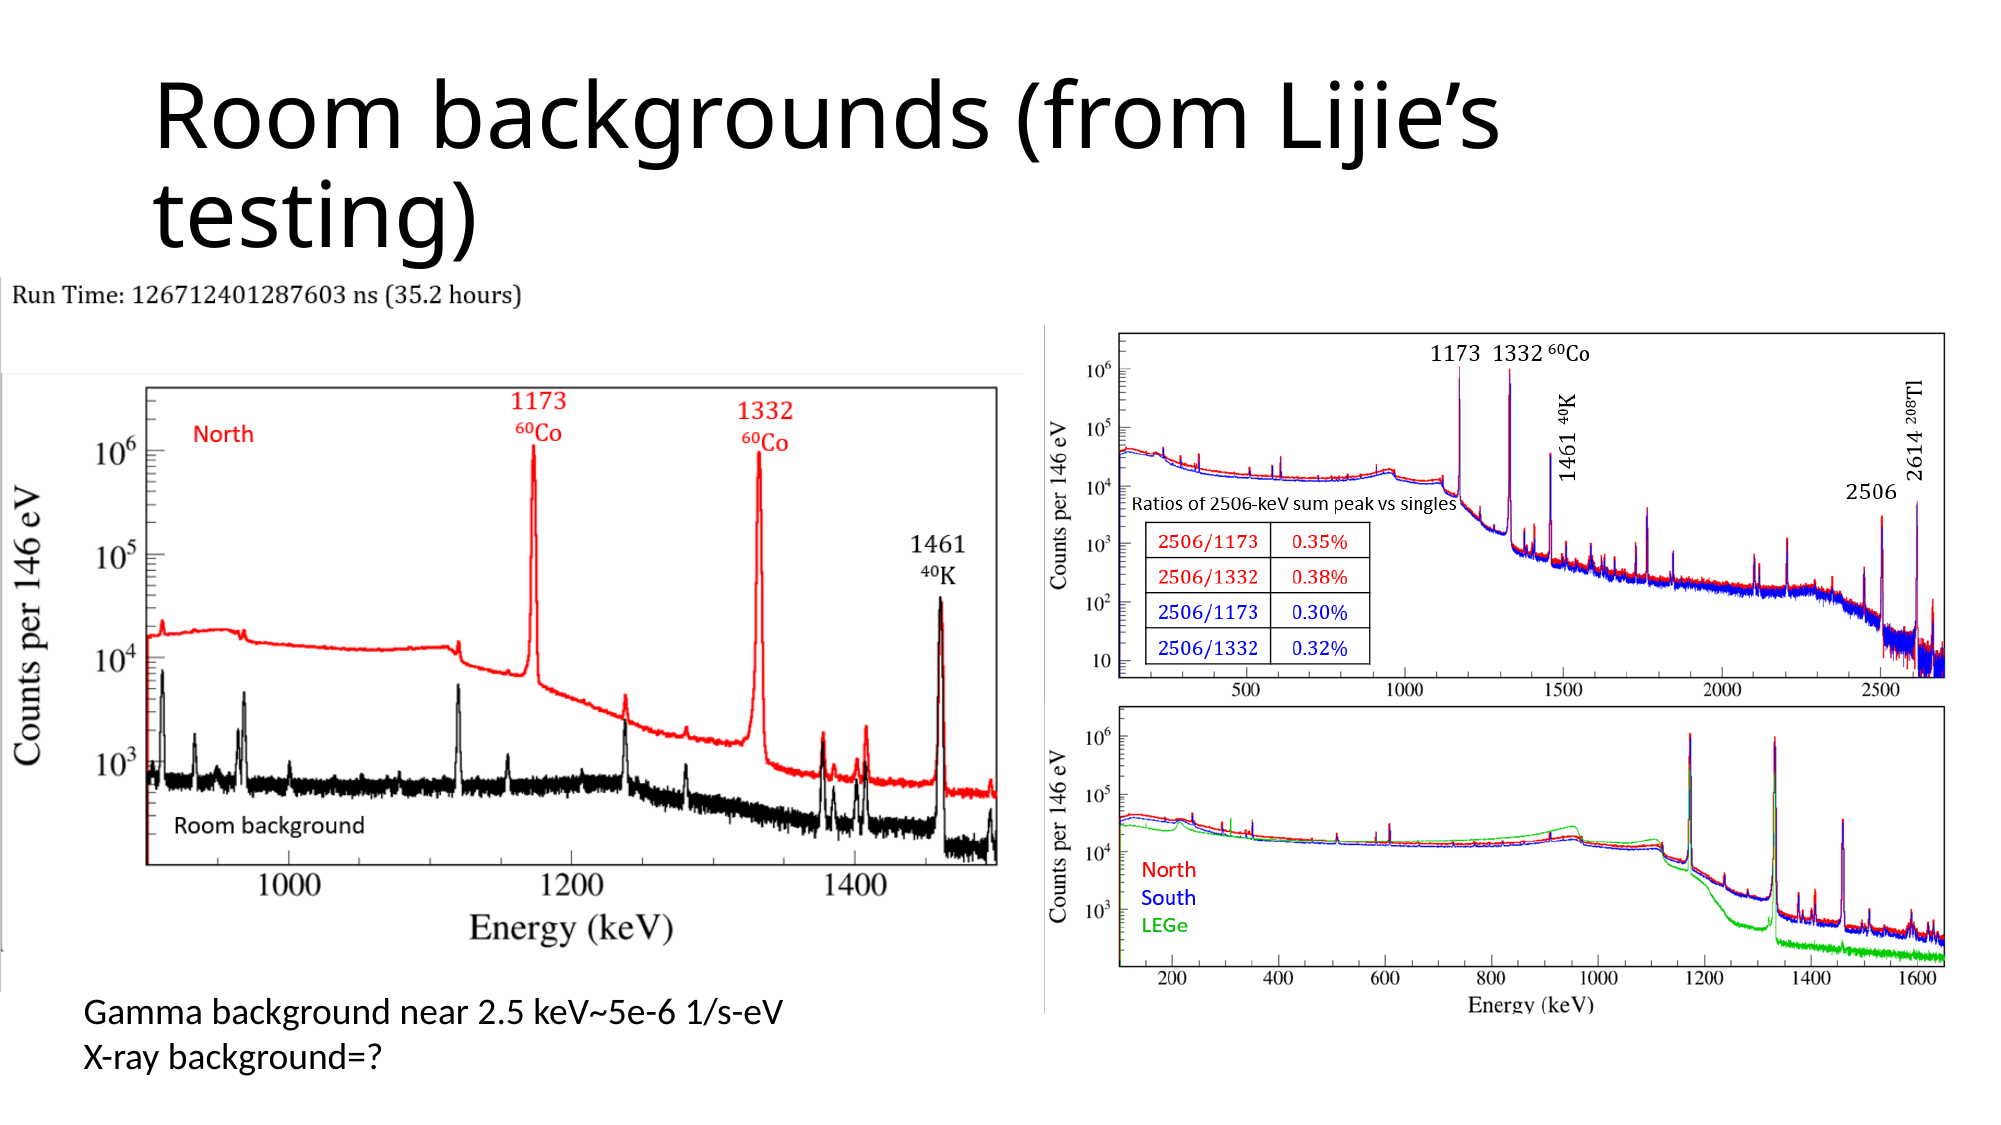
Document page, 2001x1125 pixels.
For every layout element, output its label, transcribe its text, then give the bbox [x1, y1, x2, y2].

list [0, 277, 1023, 992]
picture [1044, 325, 1959, 1014]
text_box Gamma background near 2.5 keV~5e-6 1/s-eV X-ray background=? [68, 992, 800, 1084]
title Room backgrounds (from Lijie’s testing) [137, 59, 1863, 278]
